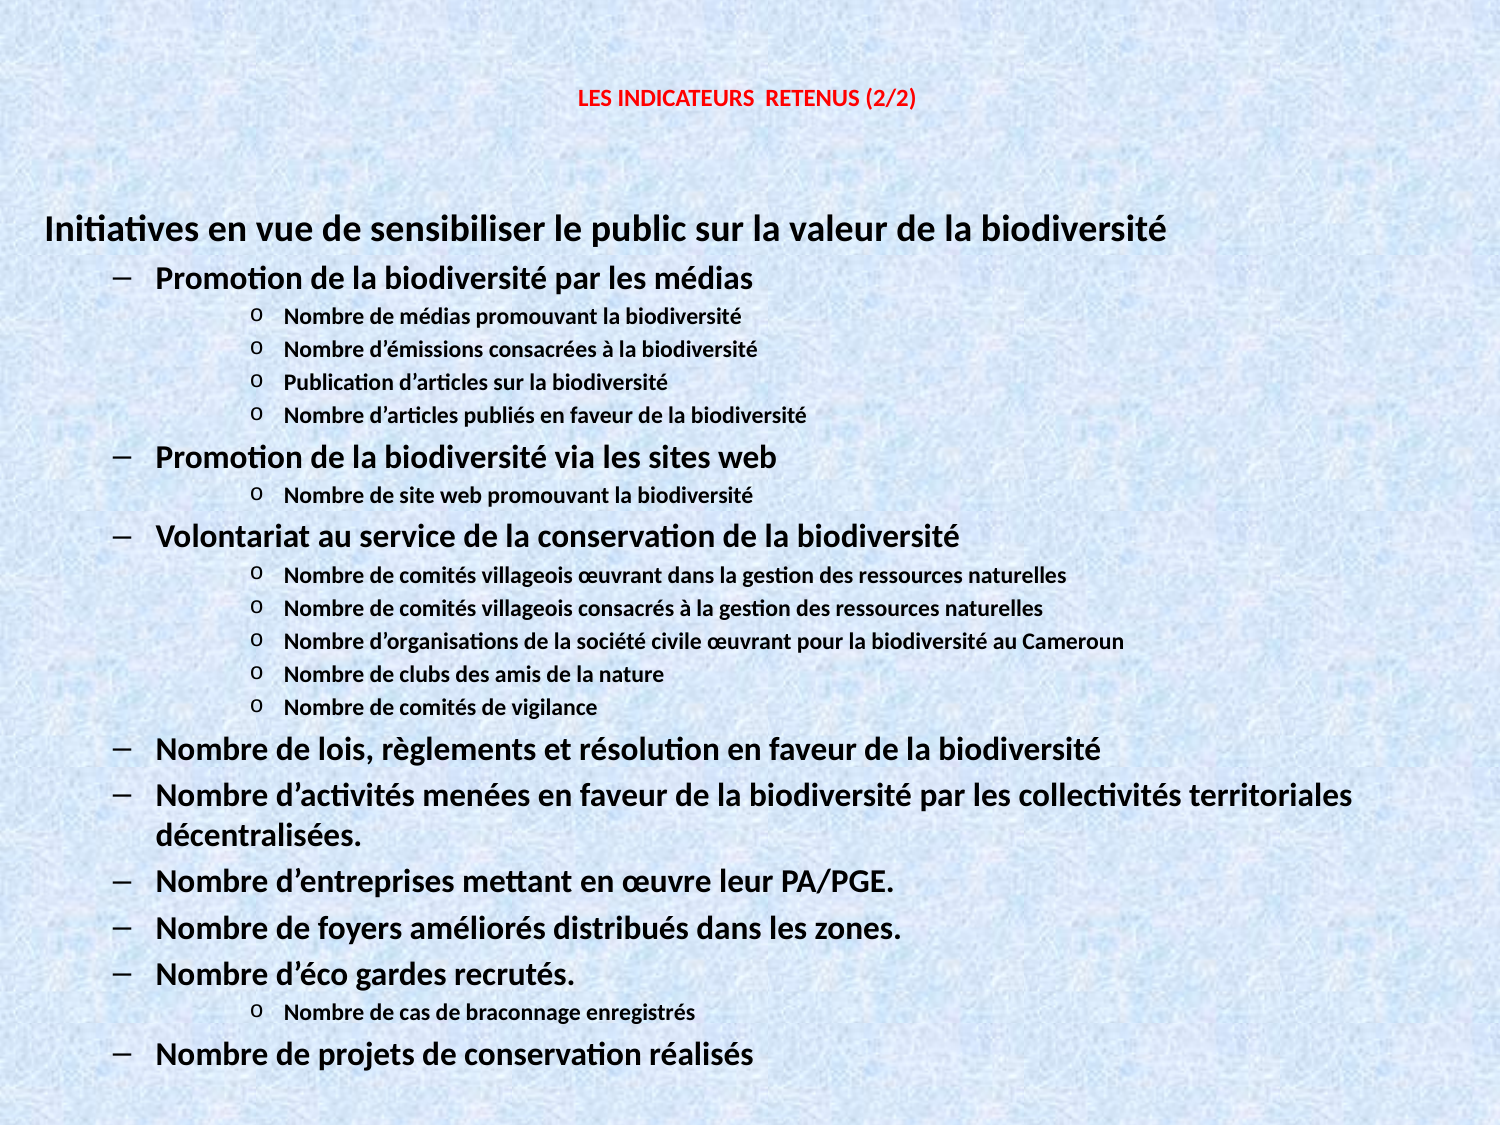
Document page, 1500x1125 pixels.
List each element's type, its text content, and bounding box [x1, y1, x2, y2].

list Initiatives en vue de sensibiliser le public sur la valeur de la biodiversité Promotion de la biodiversité par les médias Nombre de médias promouvant la biodiversité Nombre d’émissions consacrées à la biodiversité Publication d’articles sur la biodiversité Nombre d’articles publiés en faveur de la biodiversité Promotion de la biodiversité via les sites web Nombre de site web promouvant la biodiversité Volontariat au service de la conservation de la biodiversité Nombre de comités villageois œuvrant dans la gestion des ressources naturelles Nombre de comités villageois consacrés à la gestion des ressources naturelles Nombre d’organisations de la société civile œuvrant pour la biodiversité au Cameroun Nombre de clubs des amis de la nature Nombre de comités de vigilance Nombre de lois, règlements et résolution en faveur de la biodiversité Nombre d’activités menées en faveur de la biodiversité par les collectivités territoriales décentralisées. Nombre d’entreprises mettant en œuvre leur PA/PGE. Nombre de foyers améliorés distribués dans les zones. Nombre d’éco gardes recrutés. Nombre de cas de braconnage enregistrés Nombre de projets de conservation réalisés [29, 196, 1471, 1094]
picture [0, 0, 1500, 1125]
title LES INDICATEURS RETENUS (2/2) [24, 45, 1471, 149]
